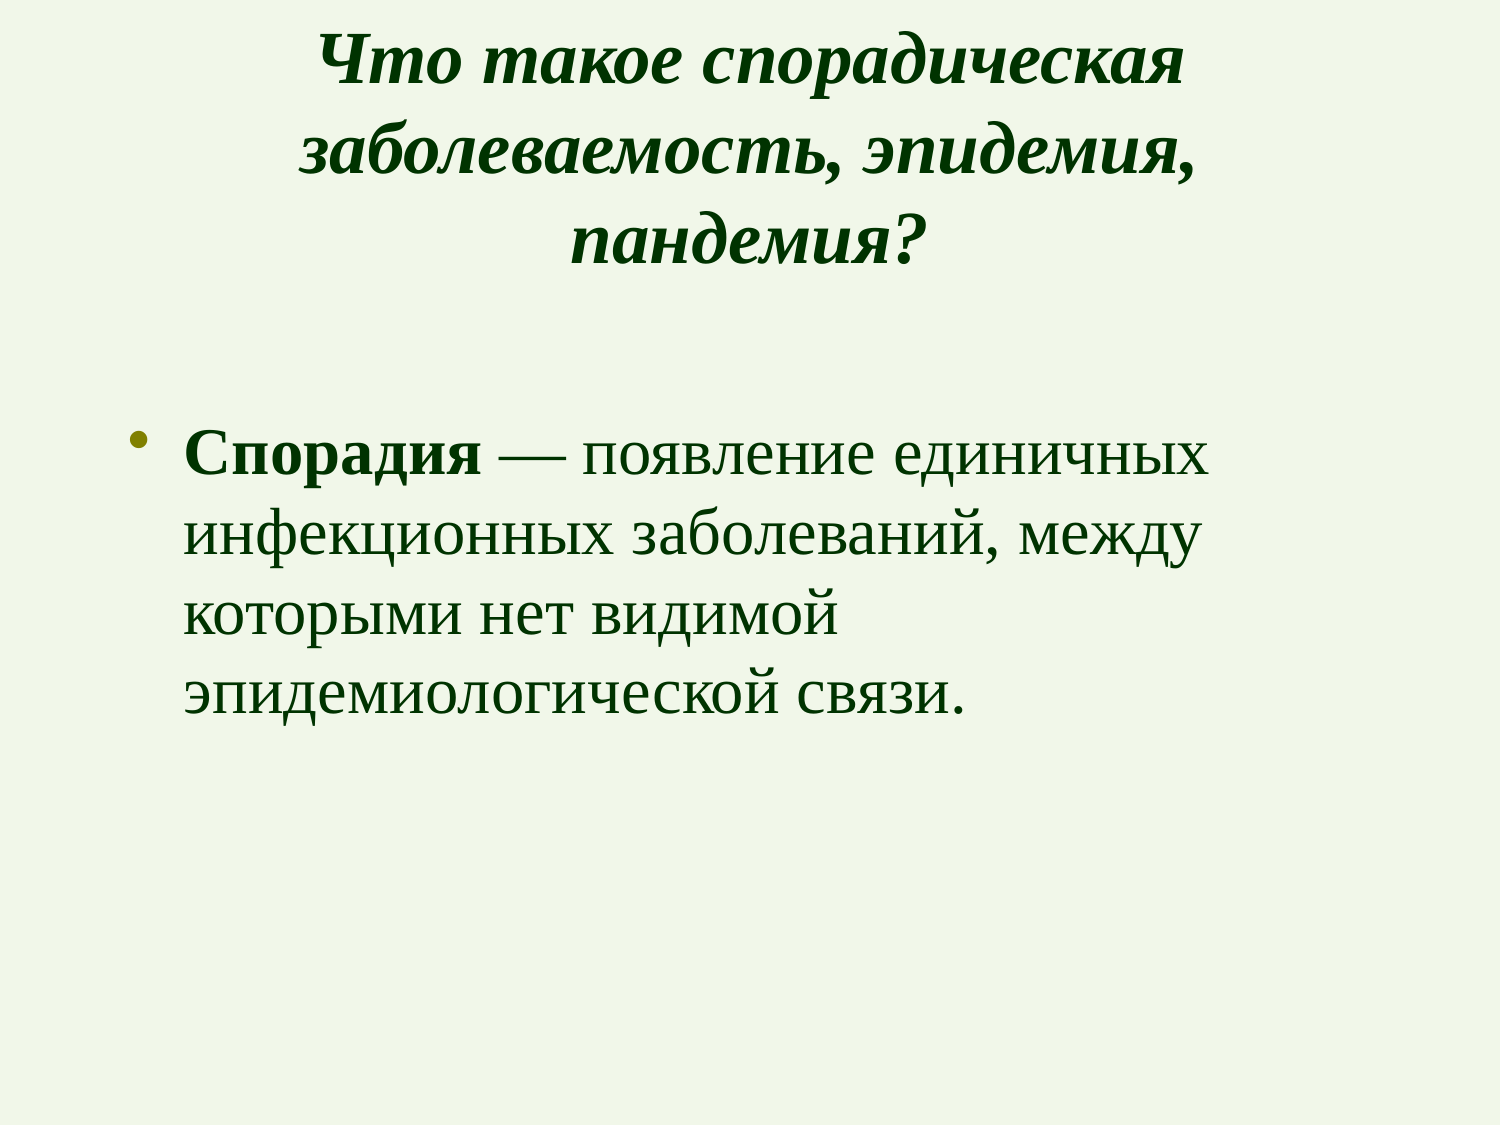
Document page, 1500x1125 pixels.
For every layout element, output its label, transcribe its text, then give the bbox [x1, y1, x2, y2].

list Спорадия — появление единичных инфекционных заболеваний, между которыми нет видимой эпидемиологической связи. [112, 399, 1388, 979]
title Что такое спорадическая заболеваемость, эпидемия, пандемия? [112, 50, 1388, 238]
